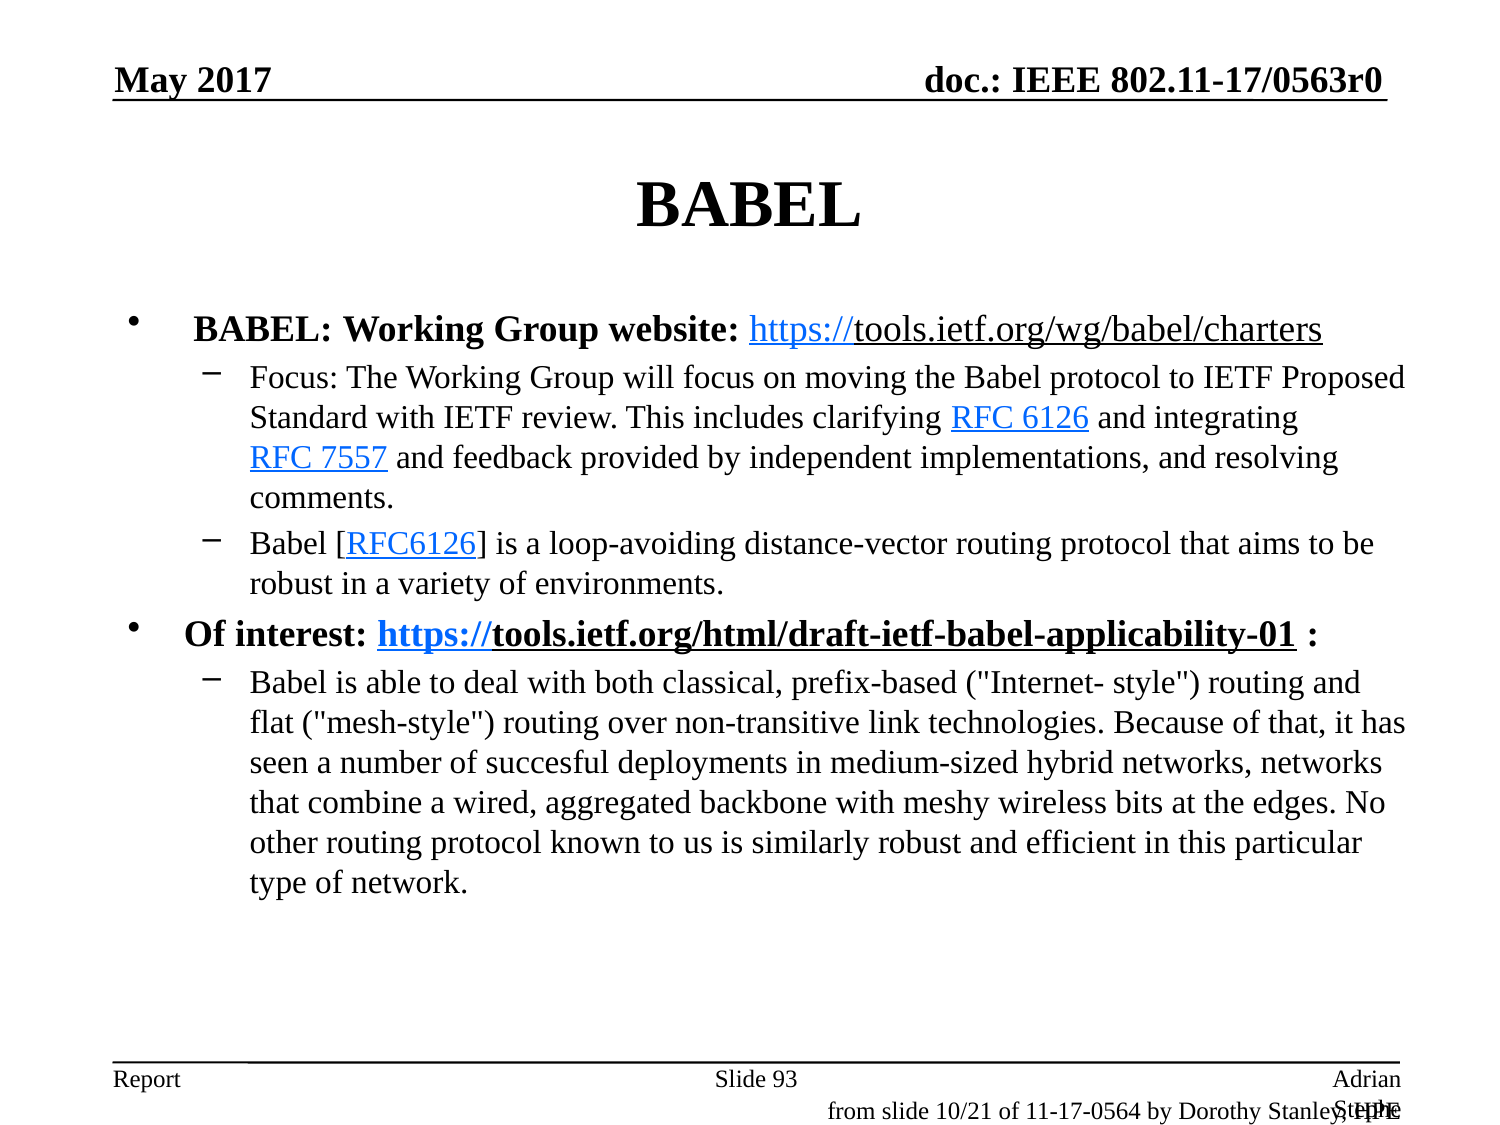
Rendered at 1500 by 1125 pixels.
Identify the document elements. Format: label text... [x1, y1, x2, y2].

text_box from slide 10/21 of 11-17-0564 by Dorothy Stanley, HPE [343, 1087, 1417, 1125]
footer Adrian Stephens, Intel Corporation [1324, 1061, 1402, 1087]
slide_number Slide 93 [711, 1061, 801, 1087]
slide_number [114, 54, 374, 101]
title BABEL [112, 112, 1388, 262]
list BABEL: Working Group website: https://tools.ietf.org/wg/babel/charters Focus: The Working Group will focus on moving the Babel protocol to IETF Proposed Standard with IETF review. This includes clarifying RFC 6126 and integrating RFC 7557 and feedback provided by independent implementations, and resolving comments. Babel [RFC6126] is a loop-avoiding distance-vector routing protocol that aims to be robust in a variety of environments. Of interest: https://tools.ietf.org/html/draft-ietf-babel-applicability-01 : Babel is able to deal with both classical, prefix-based ("Internet- style") routing and flat ("mesh-style") routing over non-transitive link technologies. Because of that, it has seen a number of succesful deployments in medium-sized hybrid networks, networks that combine a wired, aggregated backbone with meshy wireless bits at the edges. No other routing protocol known to us is similarly robust and efficient in this particular type of network. [112, 262, 1425, 1038]
